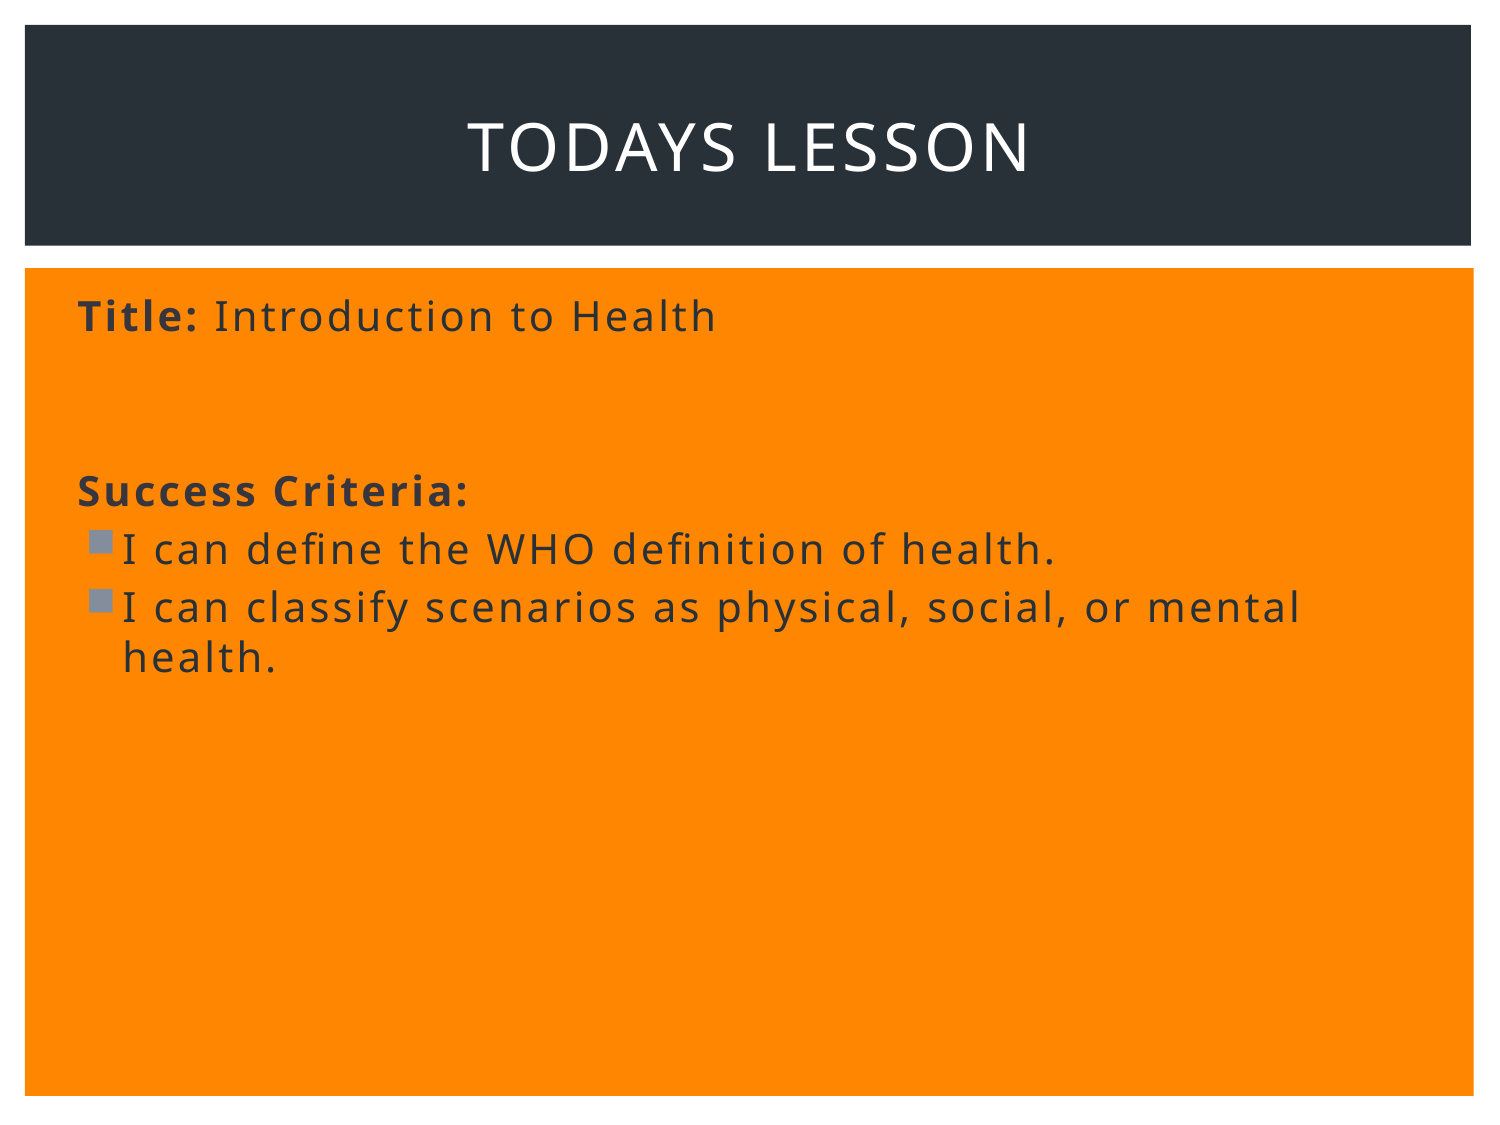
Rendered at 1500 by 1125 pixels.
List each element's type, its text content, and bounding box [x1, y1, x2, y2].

title Todays lesson [62, 58, 1438, 232]
list Title: Introduction to Health Success Criteria: I can define the WHO definition of health. I can classify scenarios as physical, social, or mental health. [62, 281, 1442, 1005]
